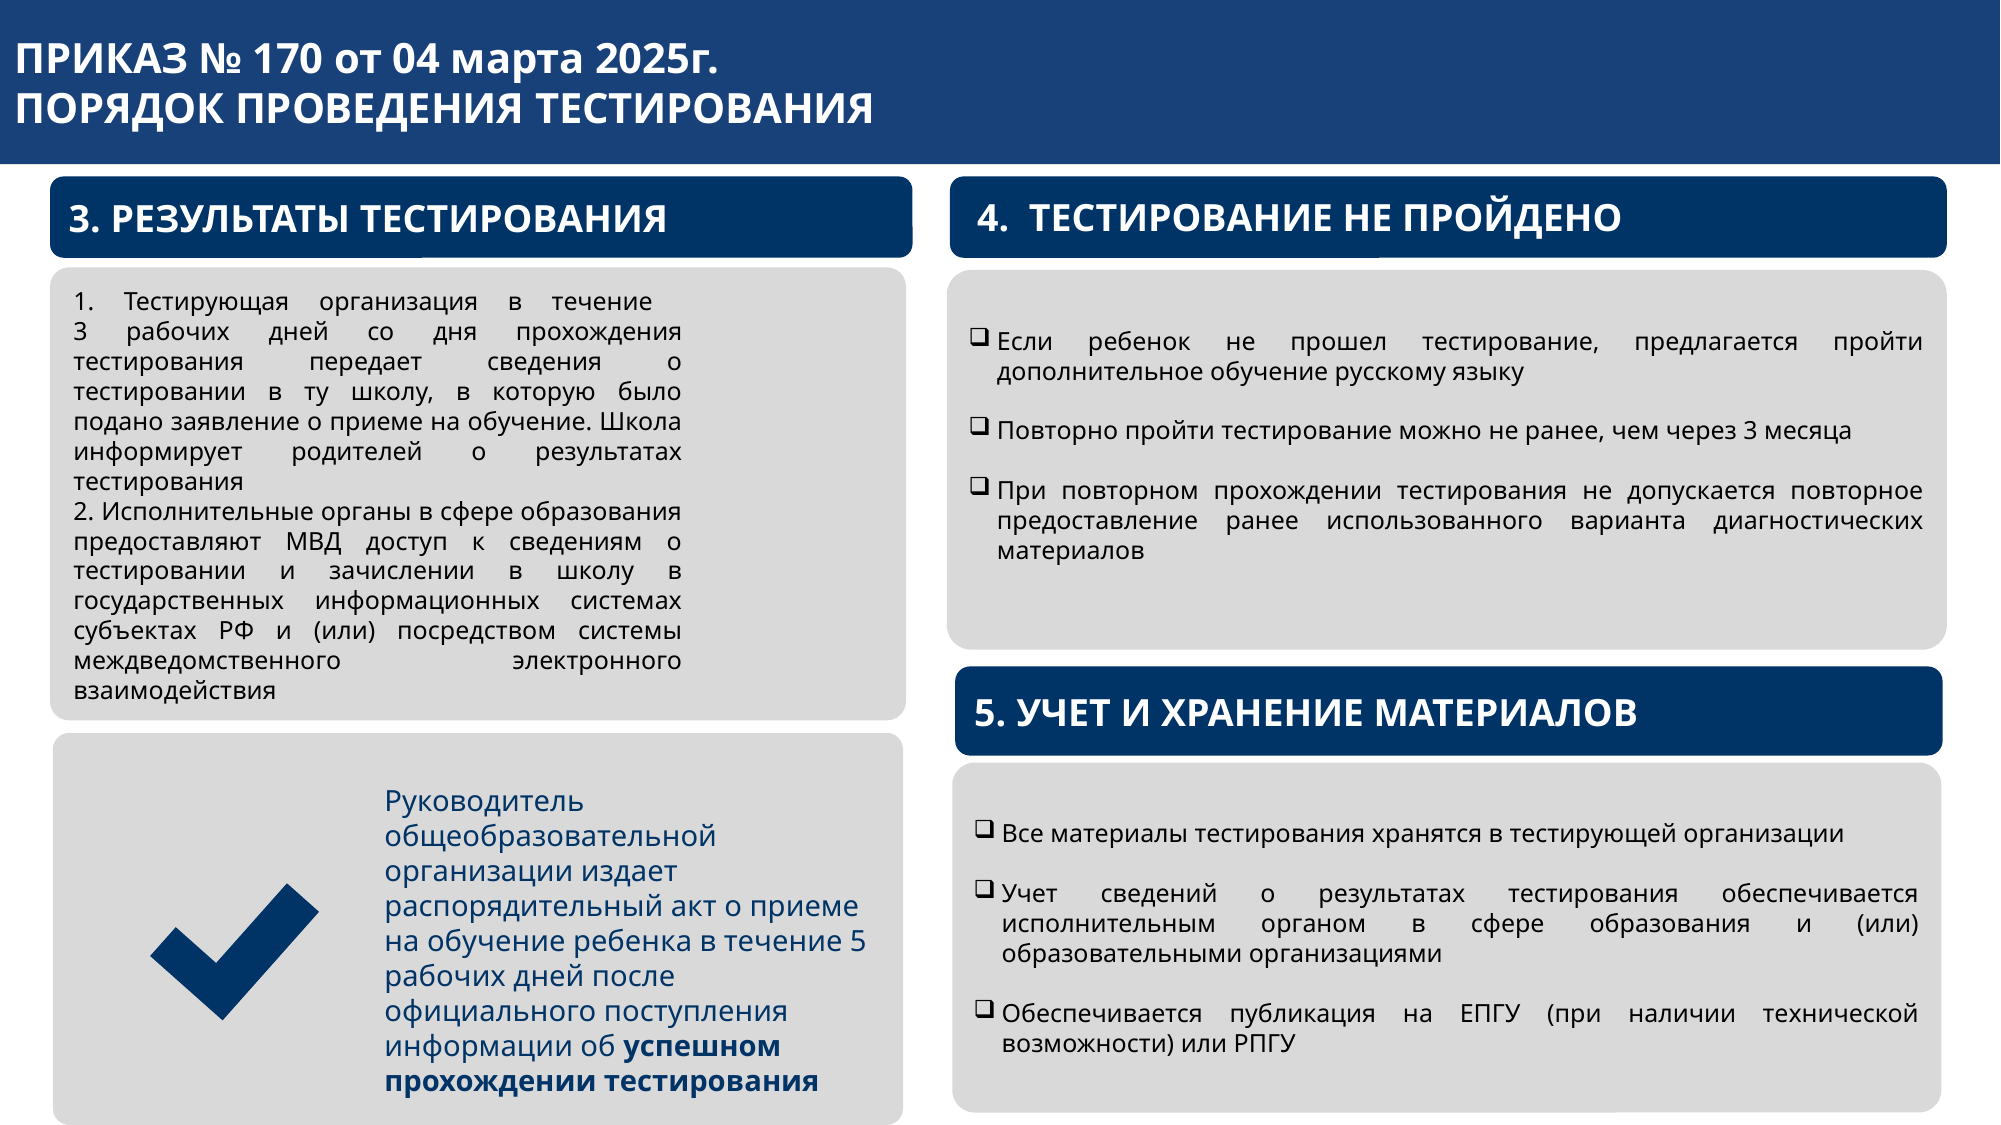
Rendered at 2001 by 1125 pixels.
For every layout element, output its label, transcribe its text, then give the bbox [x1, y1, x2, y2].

text_box Руководитель общеобразовательной организации издает распорядительный акт о приеме на обучение ребенка в течение 5 рабочих дней после официального поступления информации об успешном прохождении тестирования [362, 732, 904, 1113]
text_box Все материалы тестирования хранятся в тестирующей организации Учет сведений о результатах тестирования обеспечивается исполнительным органом в сфере образования и (или) образовательными организациями Обеспечивается публикация на ЕПГУ (при наличии технической возможности) или РПГУ [952, 762, 1942, 1113]
text_box [949, 176, 1947, 258]
text_box [49, 267, 907, 721]
text_box [52, 732, 904, 1125]
text_box 4. ТЕСТИРОВАНИЕ НЕ ПРОЙДЕНО [962, 186, 1786, 247]
text_box Тестирующая организация в течение 3 рабочих дней со дня прохождения тестирования передает сведения о тестировании в ту школу, в которую было подано заявление о приеме на обучение. Школа информирует родителей о результатах тестирования Исполнительные органы в сфере образования предоставляют МВД доступ к сведениям о тестировании и зачислении в школу в государственных информационных системах субъектах РФ и (или) посредством системы междведомственного электронного взаимодействия [50, 269, 866, 721]
text_box [150, 883, 320, 1021]
text_box Если ребенок не прошел тестирование, предлагается пройти дополнительное обучение русскому языку Повторно пройти тестирование можно не ранее, чем через 3 месяца При повторном прохождении тестирования не допускается повторное предоставление ранее использованного варианта диагностических материалов [946, 269, 1947, 650]
text_box ПРИКАЗ № 170 от 04 марта 2025г. ПОРЯДОК ПРОВЕДЕНИЯ ТЕСТИРОВАНИЯ [0, 0, 2000, 165]
text_box 5. УЧЕТ И ХРАНЕНИЕ МАТЕРИАЛОВ [955, 666, 1943, 756]
text_box 3. РЕЗУЛЬТАТЫ ТЕСТИРОВАНИЯ [50, 176, 913, 258]
